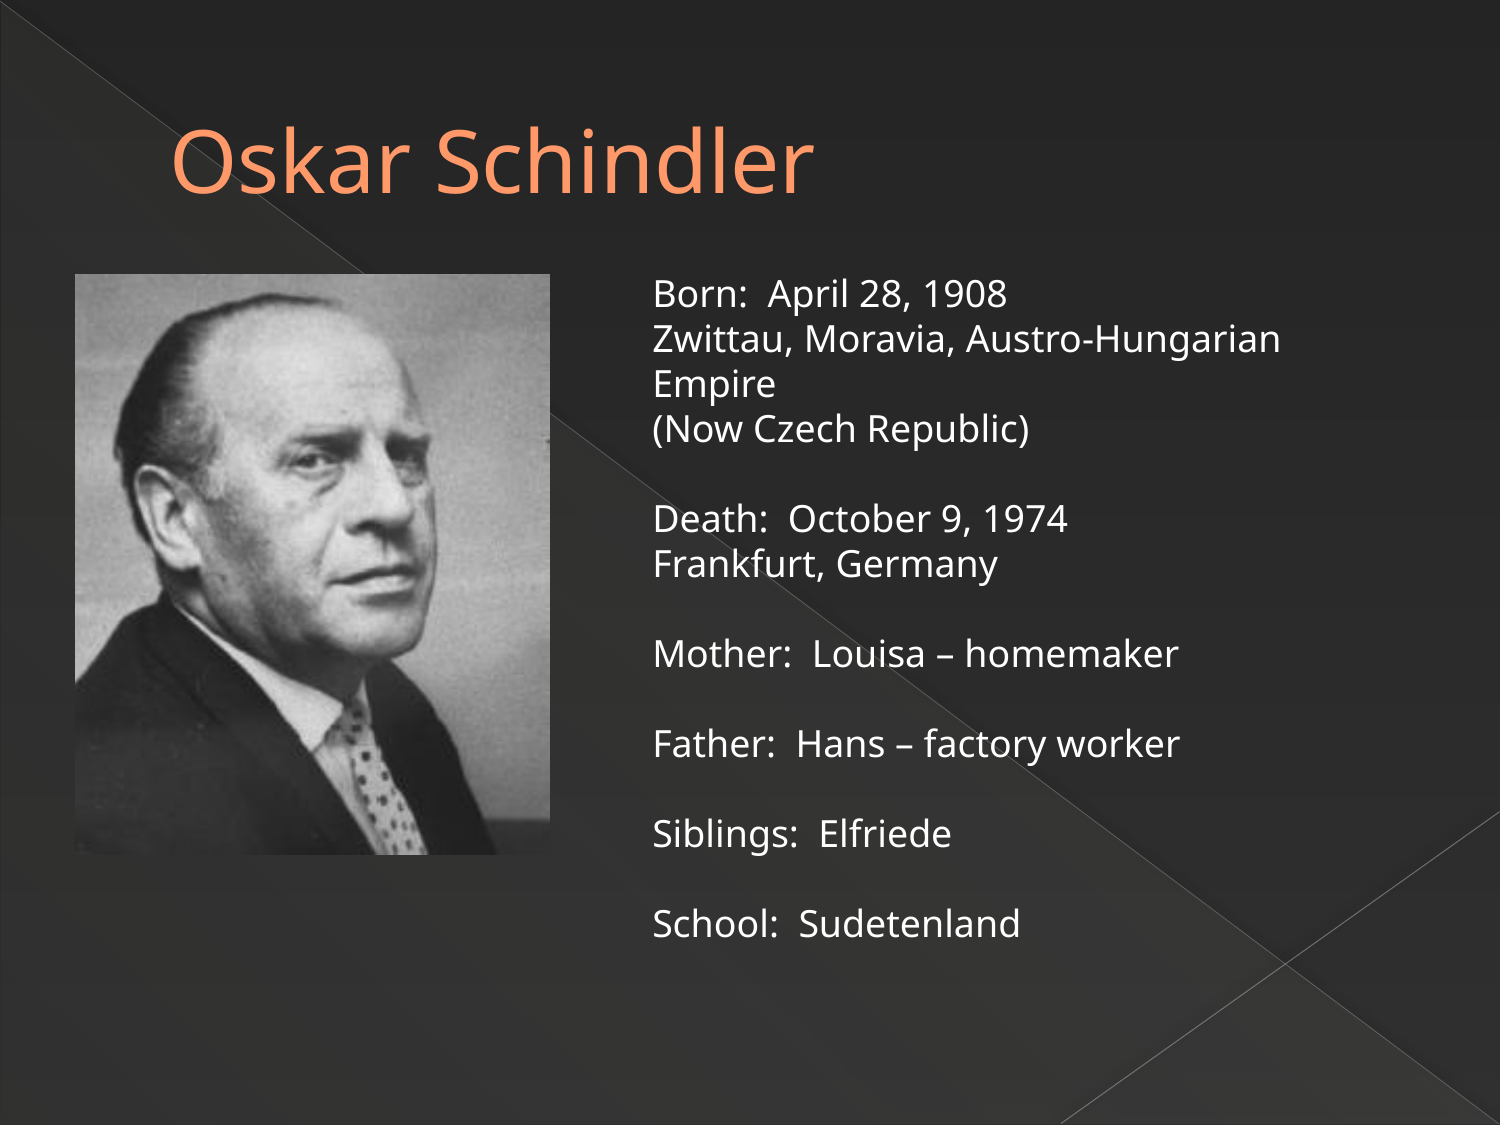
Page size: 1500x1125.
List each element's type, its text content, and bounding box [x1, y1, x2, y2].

title Oskar Schindler [75, 43, 1425, 274]
text_box Born: April 28, 1908 Zwittau, Moravia, Austro-Hungarian Empire (Now Czech Republic) Death: October 9, 1974 Frankfurt, Germany Mother: Louisa – homemaker Father: Hans – factory worker Siblings: Elfriede School: Sudetenland [637, 262, 1425, 1043]
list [74, 274, 551, 855]
